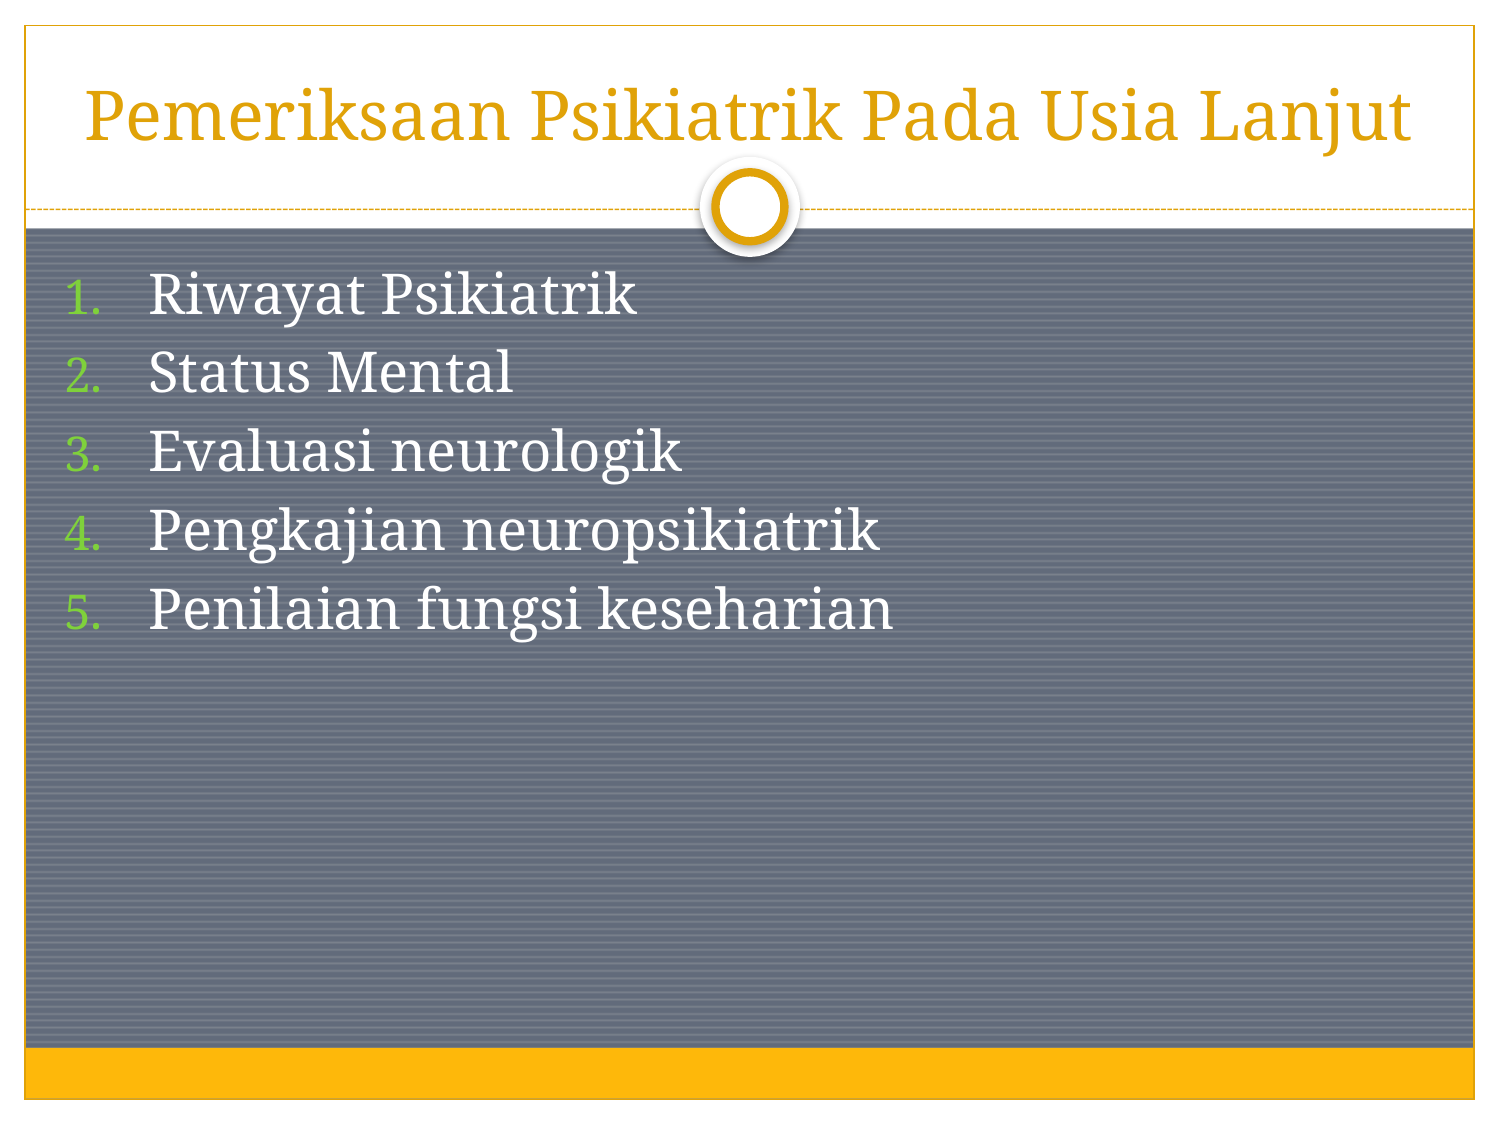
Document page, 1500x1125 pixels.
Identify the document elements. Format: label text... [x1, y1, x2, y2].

list Riwayat Psikiatrik Status Mental Evaluasi neurologik Pengkajian neuropsikiatrik Penilaian fungsi keseharian [49, 250, 1445, 1001]
title Pemeriksaan Psikiatrik Pada Usia Lanjut [49, 37, 1450, 162]
